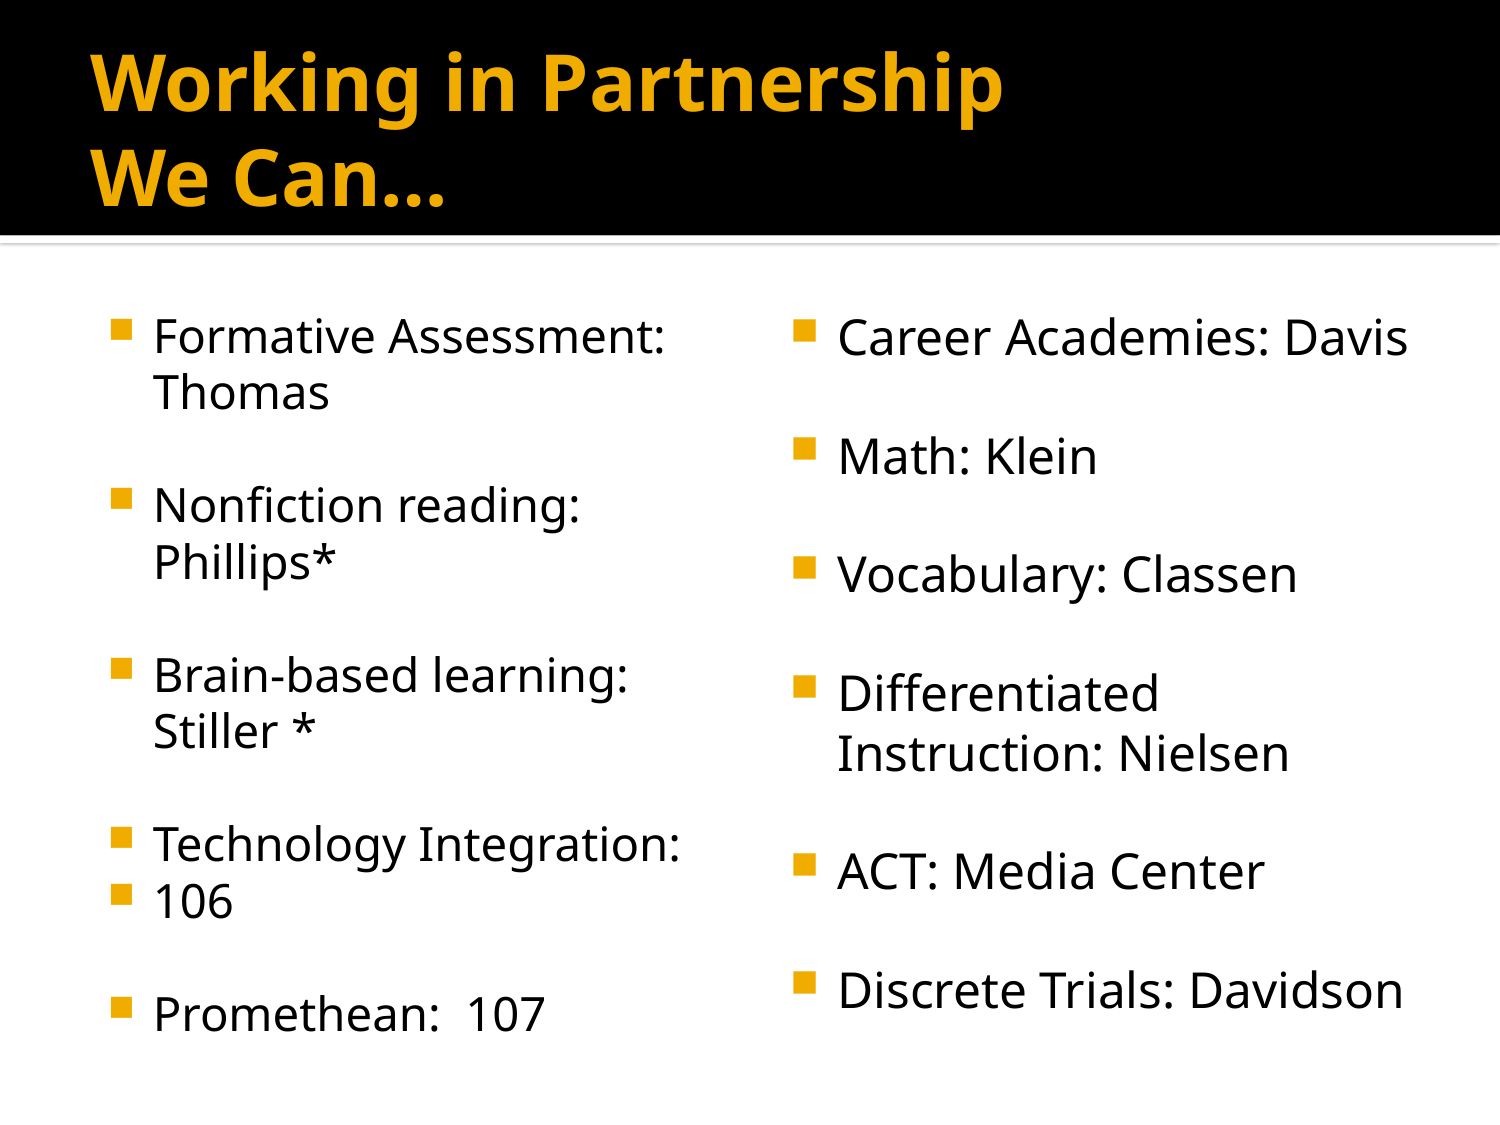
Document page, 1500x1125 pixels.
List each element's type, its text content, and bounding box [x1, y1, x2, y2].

title Working in Partnership We Can… [75, 24, 1425, 231]
list Career Academies: Davis Math: Klein Vocabulary: Classen Differentiated Instruction: Nielsen ACT: Media Center Discrete Trials: Davidson [762, 291, 1425, 1050]
list Formative Assessment: Thomas Nonfiction reading: Phillips* Brain-based learning: Stiller * Technology Integration: 106 Promethean: 107 [75, 291, 738, 1050]
